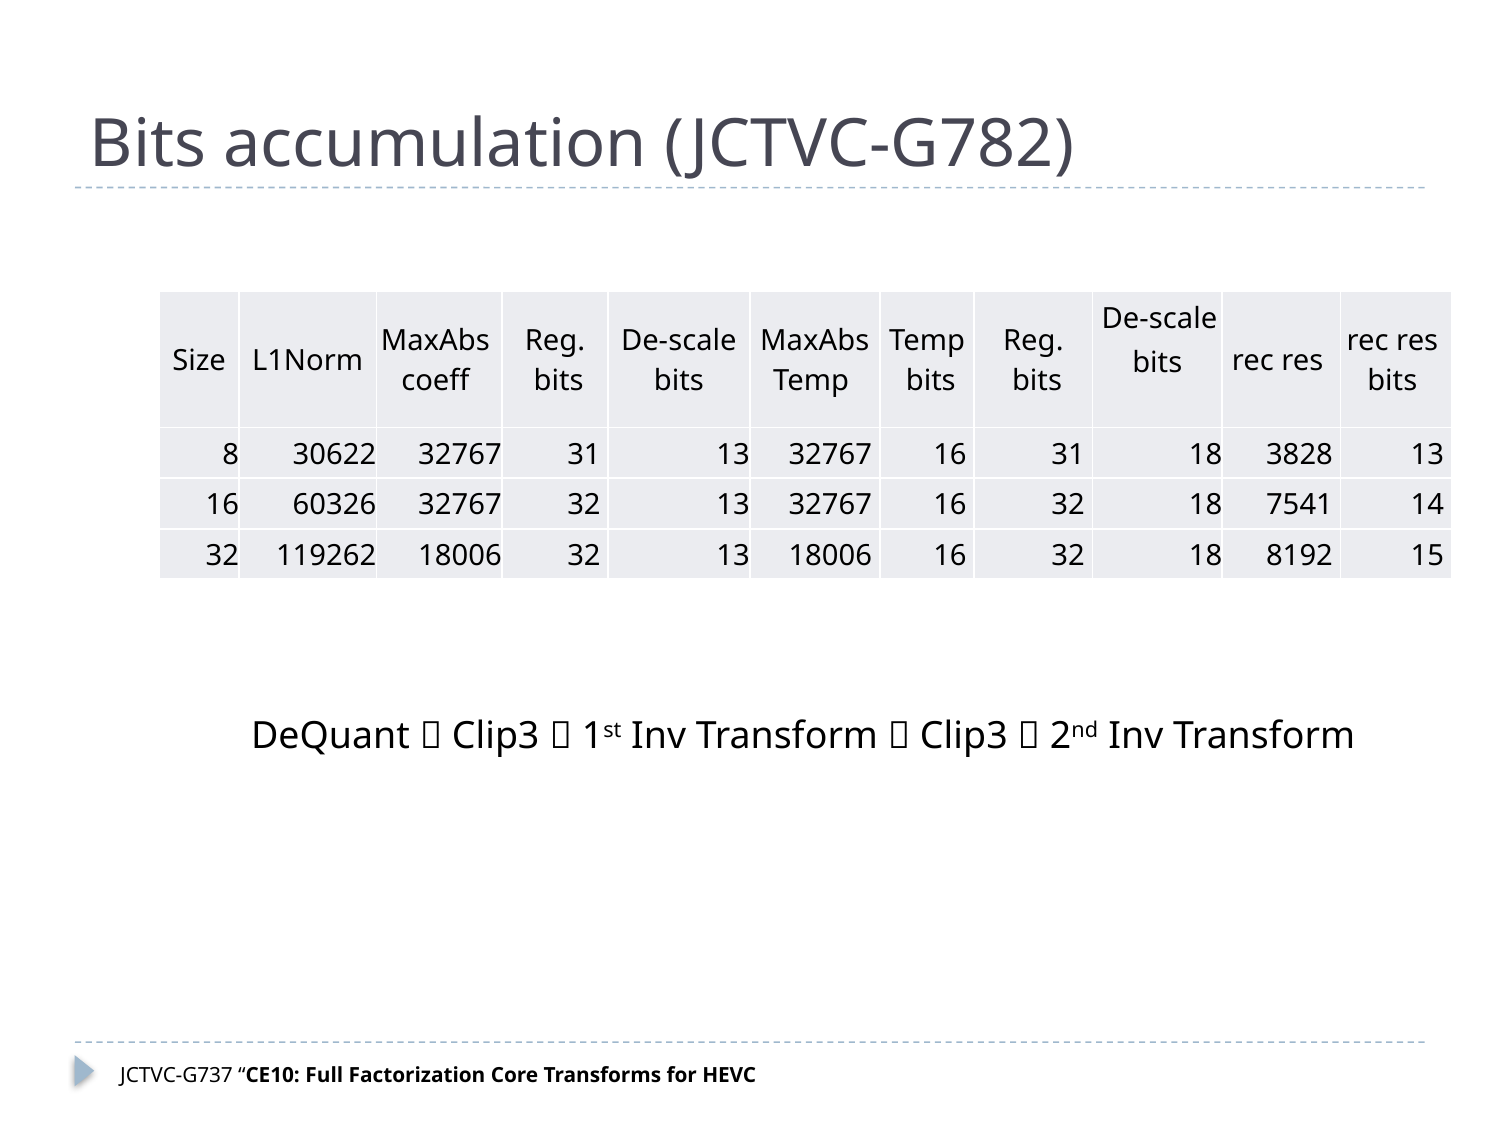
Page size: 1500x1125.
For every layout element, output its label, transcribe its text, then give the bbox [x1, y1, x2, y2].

table_cell 16 [881, 428, 973, 477]
table_cell 31 [503, 428, 607, 477]
table_header MaxAbs coeff [377, 292, 501, 427]
table_cell 32 [503, 479, 607, 528]
table_cell 60326 [240, 479, 376, 528]
table_cell 3828 [1223, 428, 1340, 477]
table_header MaxAbs Temp [751, 292, 879, 427]
table_cell 18 [1093, 428, 1221, 477]
table_cell 18 [1093, 530, 1221, 578]
table_cell 8 [160, 428, 238, 477]
title Bits accumulation (JCTVC-G782) [75, 24, 1425, 188]
table_header rec res [1223, 292, 1340, 427]
table_cell 32767 [377, 428, 501, 477]
table_cell 31 [975, 428, 1092, 477]
table_cell 18006 [751, 530, 879, 578]
table_header Temp bits [881, 292, 973, 427]
table_cell 8192 [1223, 530, 1340, 578]
table_cell 32 [975, 479, 1092, 528]
table_cell 13 [609, 530, 749, 578]
table_cell 18 [1093, 479, 1221, 528]
text_box DeQuant  Clip3  1st Inv Transform  Clip3  2nd Inv Transform [236, 704, 1371, 764]
table_cell 32 [160, 530, 238, 578]
table_cell 18006 [377, 530, 501, 578]
table_cell 14 [1341, 479, 1451, 528]
table_cell 119262 [240, 530, 376, 578]
table_cell 30622 [240, 428, 376, 477]
table_cell 13 [609, 428, 749, 477]
table_header De-scale bits [609, 292, 749, 427]
table_header L1Norm [240, 292, 376, 427]
table_cell 13 [1341, 428, 1451, 477]
table_cell 32767 [377, 479, 501, 528]
text_box JCTVC-G737 “CE10: Full Factorization Core Transforms for HEVC [105, 1054, 1500, 1095]
table_header Reg. bits [503, 292, 607, 427]
table_cell 16 [881, 479, 973, 528]
table_cell 32 [503, 530, 607, 578]
table_cell 15 [1341, 530, 1451, 578]
table_cell 13 [609, 479, 749, 528]
table_cell 16 [881, 530, 973, 578]
table_header Reg. bits [975, 292, 1092, 427]
table_cell 16 [160, 479, 238, 528]
table_cell 7541 [1223, 479, 1340, 528]
table_header De-scale bits [1093, 292, 1221, 427]
table_cell 32767 [751, 428, 879, 477]
table_cell 32767 [751, 479, 879, 528]
table_cell 32 [975, 530, 1092, 578]
table_header Size [160, 292, 238, 427]
table_header rec res bits [1341, 292, 1451, 427]
